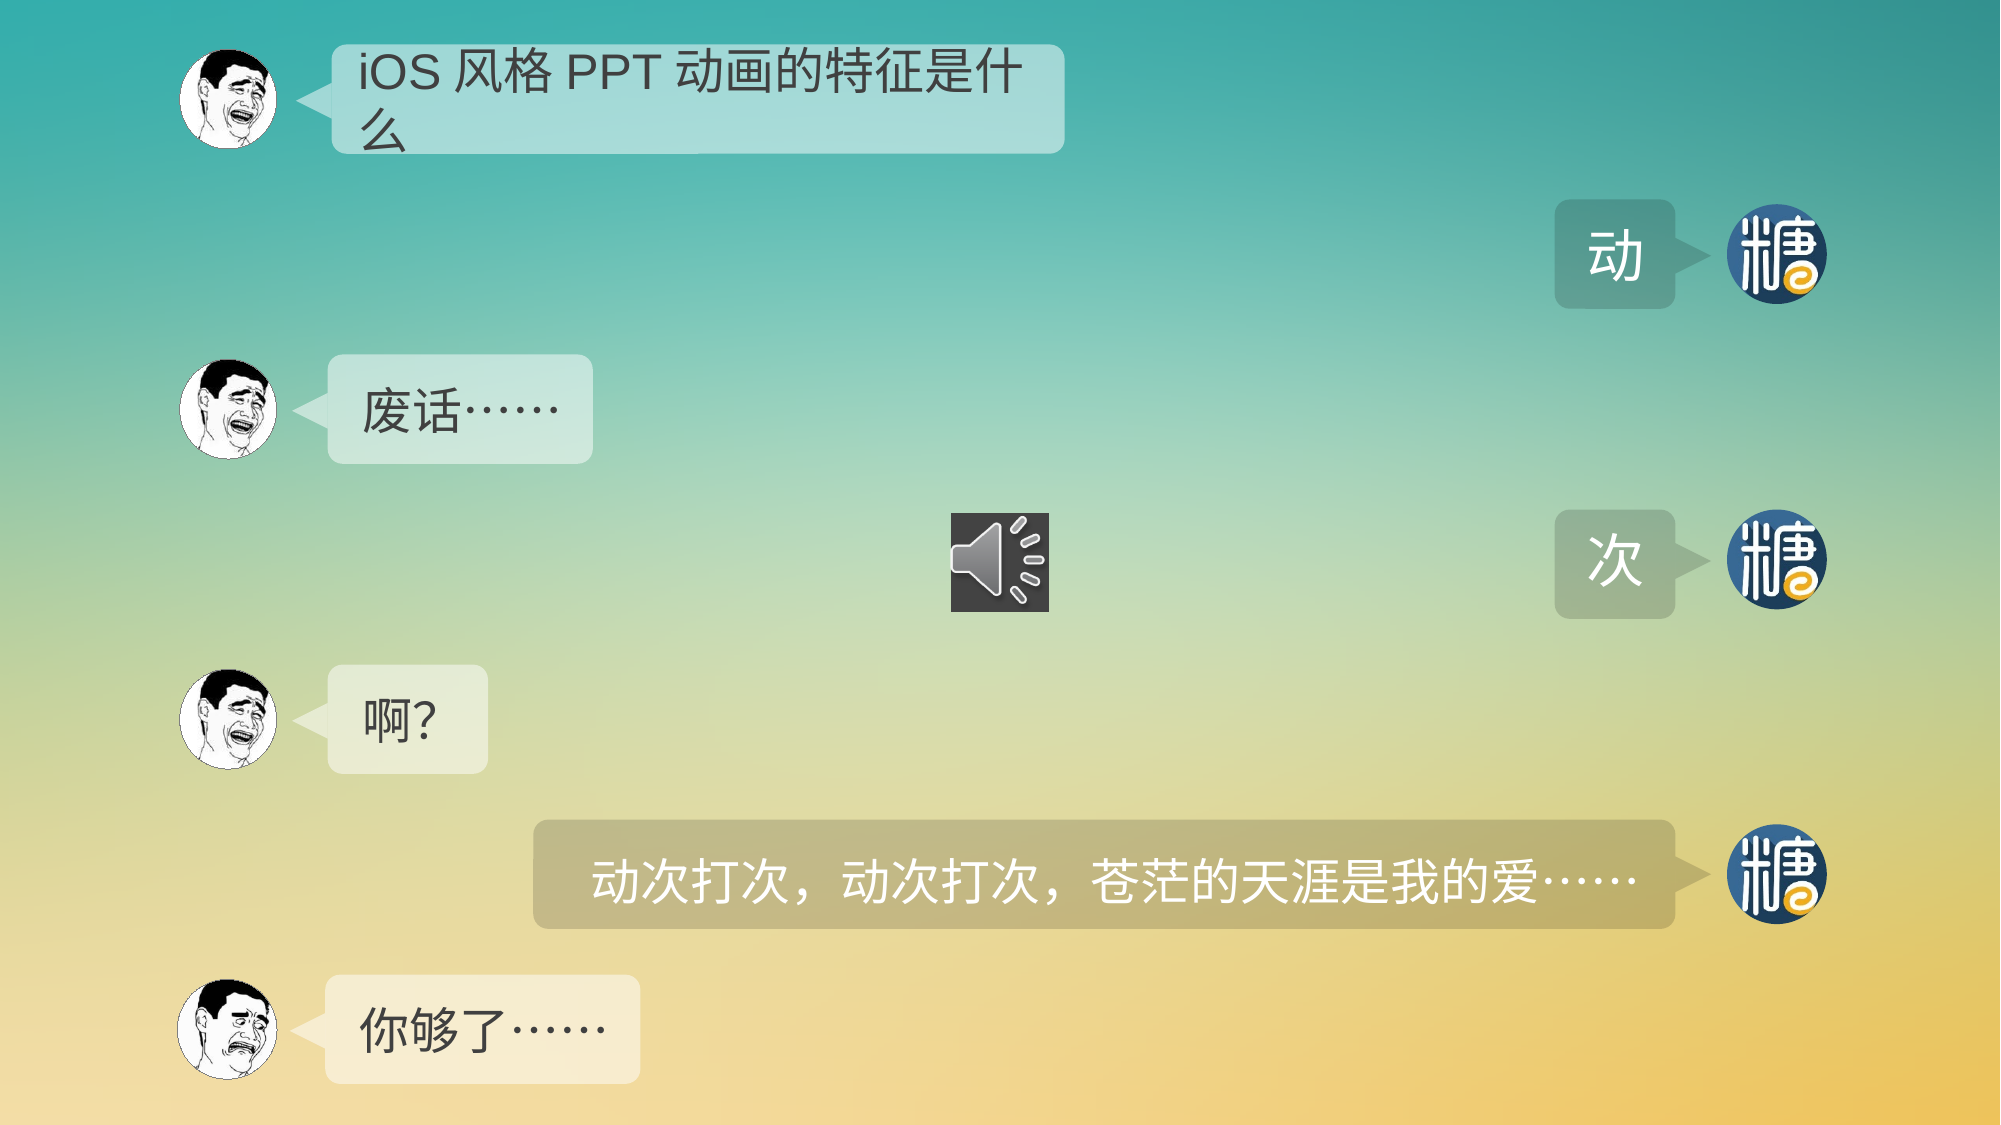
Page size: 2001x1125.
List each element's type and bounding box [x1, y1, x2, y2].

text_box [949, 512, 1050, 613]
picture [0, 0, 2000, 1125]
text_box [177, 44, 1827, 1084]
